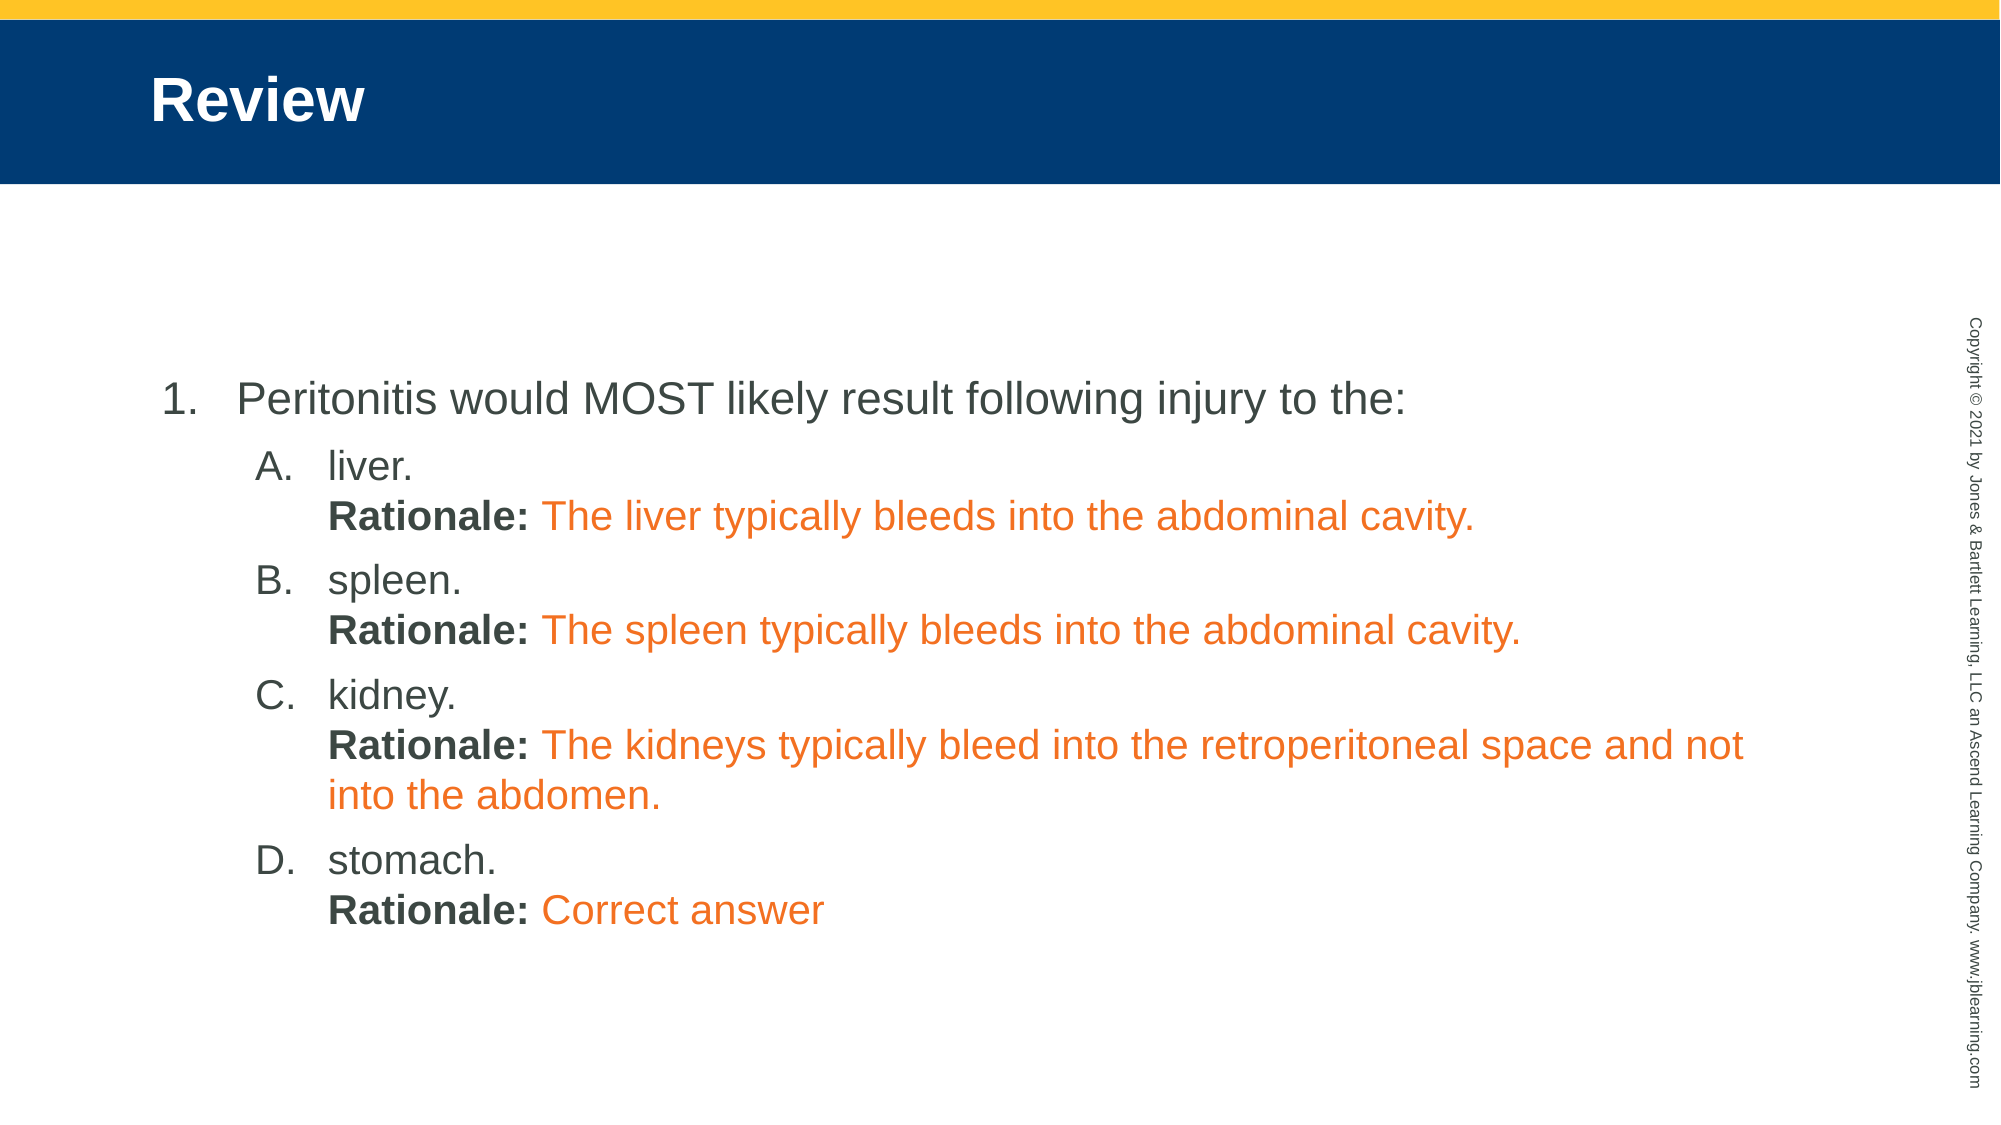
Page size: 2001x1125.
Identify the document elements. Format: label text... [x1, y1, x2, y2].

list Peritonitis would MOST likely result following injury to the: liver. Rationale: The liver typically bleeds into the abdominal cavity. spleen. Rationale: The spleen typically bleeds into the abdominal cavity. kidney. Rationale: The kidneys typically bleed into the retroperitoneal space and not into the abdomen. stomach. Rationale: Correct answer [146, 361, 1859, 1016]
title Review [0, 19, 2000, 185]
